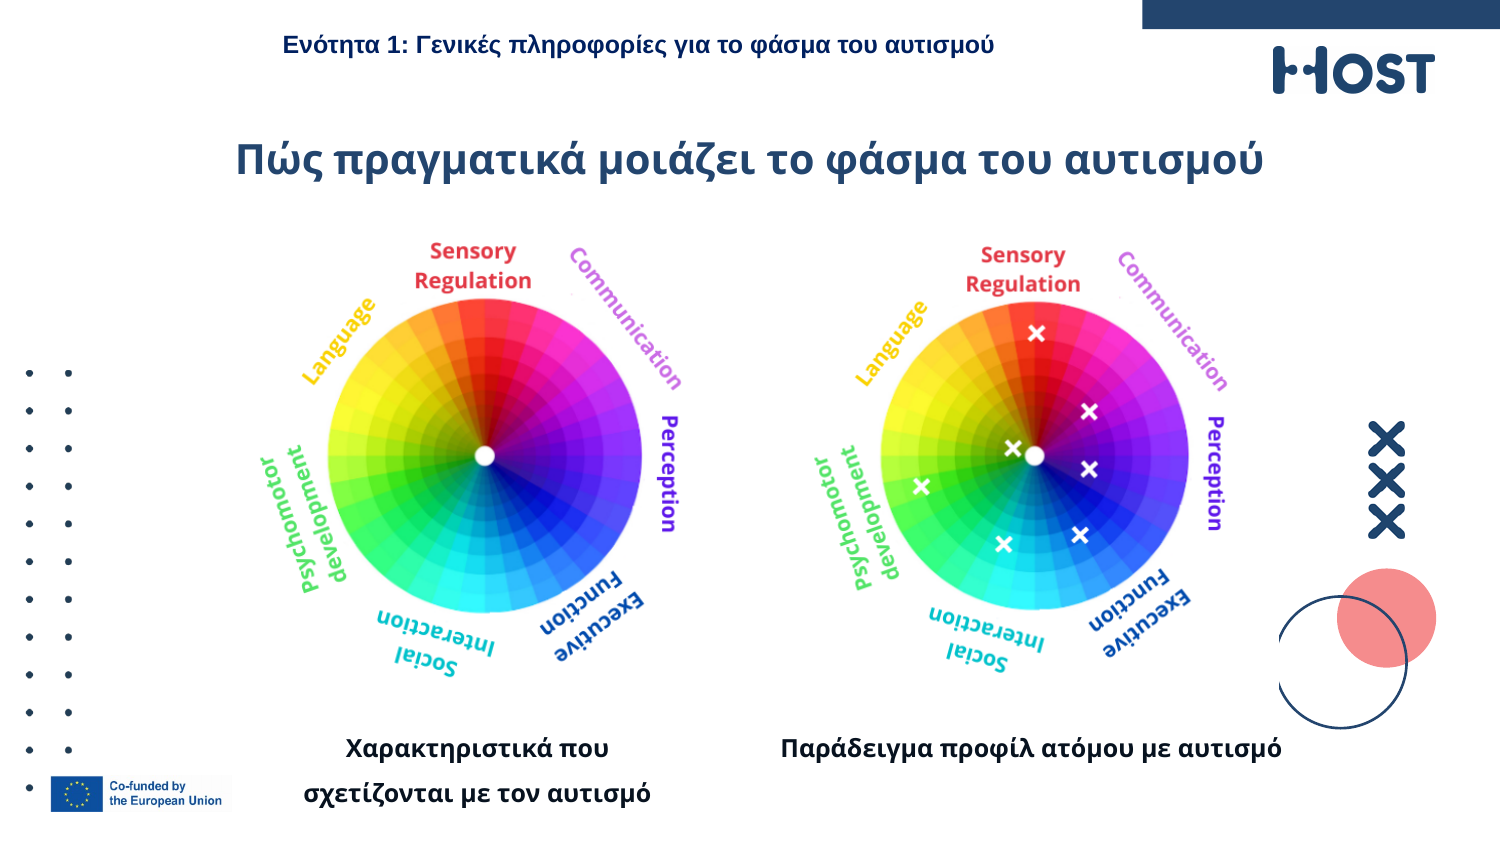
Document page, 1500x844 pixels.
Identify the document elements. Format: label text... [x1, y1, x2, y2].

text_box Χαρακτηριστικά που σχετίζονται με τον αυτισμό [266, 719, 689, 816]
picture [0, 370, 233, 812]
text_box Παράδειγμα προφίλ ατόμου με αυτισμό [749, 710, 1314, 771]
picture [1368, 421, 1405, 539]
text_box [221, 198, 1279, 711]
text_box Ενότητα 1: Γενικές πληροφορίες για το φάσμα του αυτισμού [267, 10, 1135, 68]
text_box Πώς πραγματικά μοιάζει το φάσμα του αυτισμού [157, 125, 1343, 191]
picture [1273, 46, 1435, 94]
